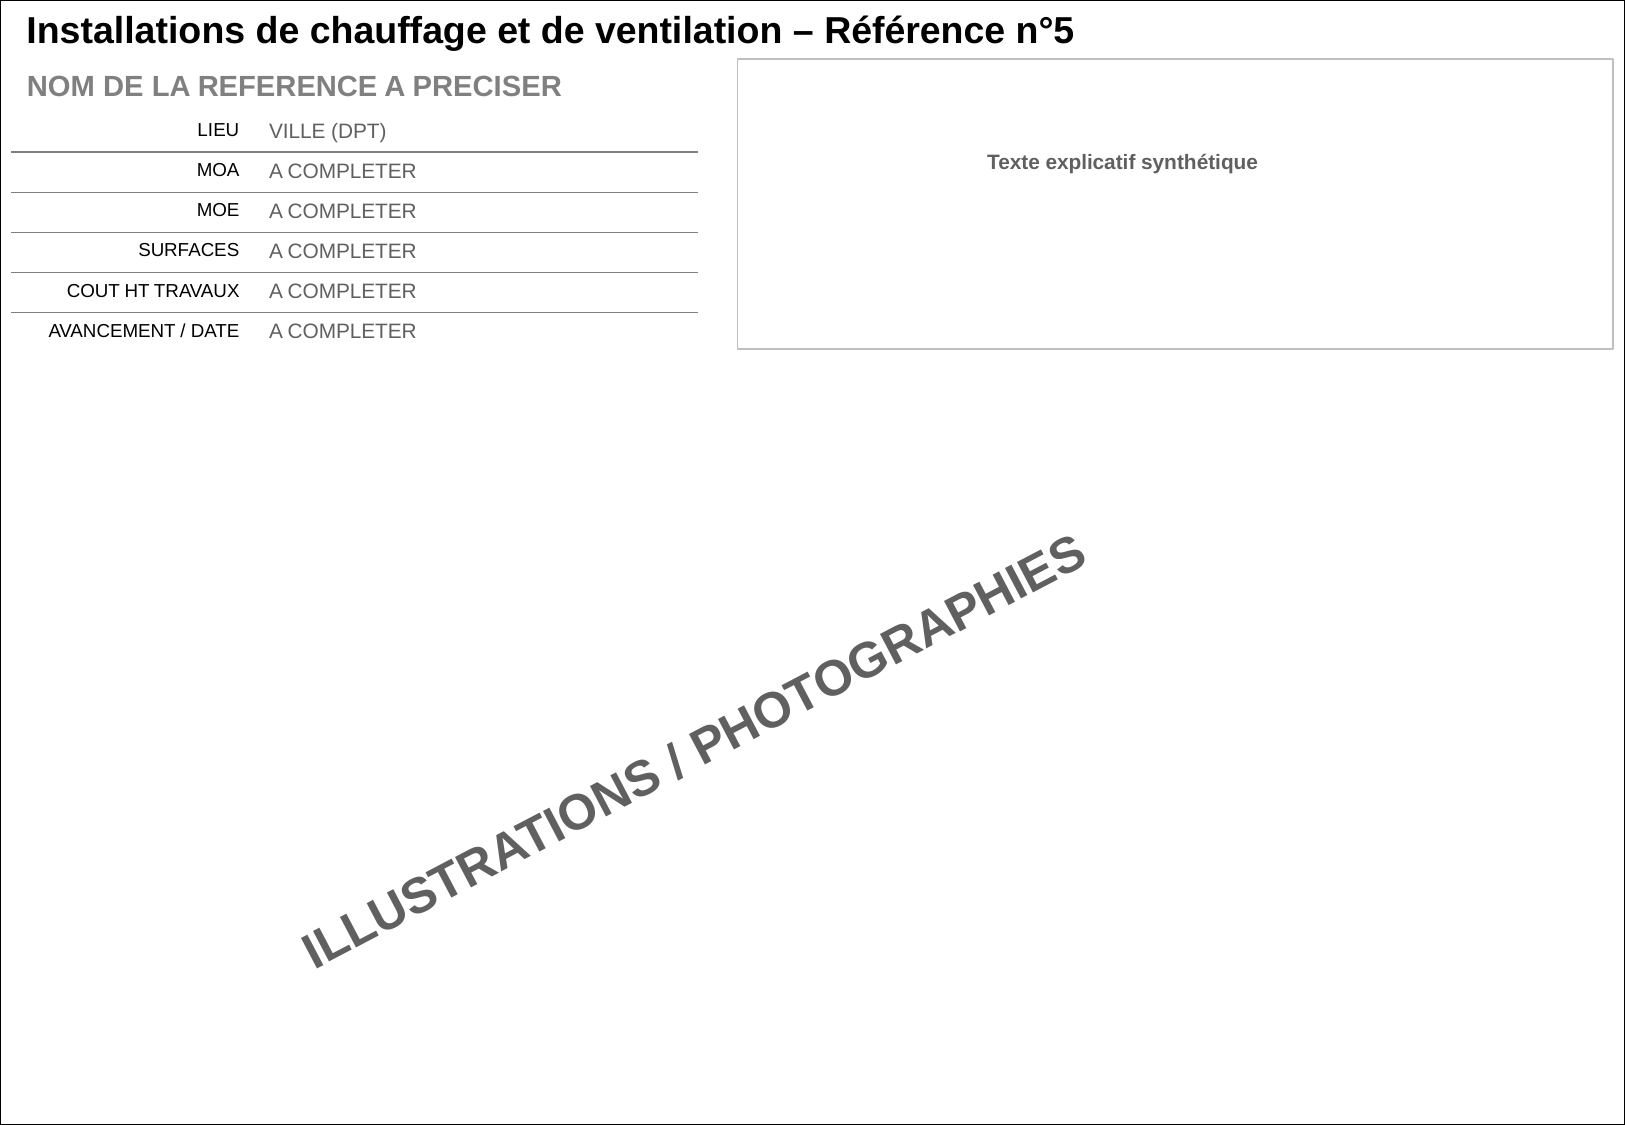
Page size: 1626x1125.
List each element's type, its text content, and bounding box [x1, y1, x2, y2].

table_cell A COMPLETER [255, 153, 696, 192]
table_cell A COMPLETER [255, 193, 696, 232]
table_cell MOE [13, 193, 253, 232]
table_cell COUT HT TRAVAUX [13, 273, 253, 312]
table_cell AVANCEMENT / DATE [13, 313, 253, 352]
table_header NOM DE LA REFERENCE A PRECISER [13, 63, 696, 111]
table_cell A COMPLETER [255, 313, 696, 352]
table_cell MOA [13, 153, 253, 192]
table_cell LIEU [13, 113, 253, 151]
text_box Installations de chauffage et de ventilation – Référence n°5 [11, 0, 1171, 59]
table_cell VILLE (DPT) [255, 113, 696, 151]
text_box [737, 58, 1614, 350]
table_cell A COMPLETER [255, 273, 696, 312]
text_box ILLUSTRATIONS / PHOTOGRAPHIES [274, 403, 1316, 1014]
table_cell A COMPLETER [255, 233, 696, 272]
table_cell SURFACES [13, 233, 253, 272]
